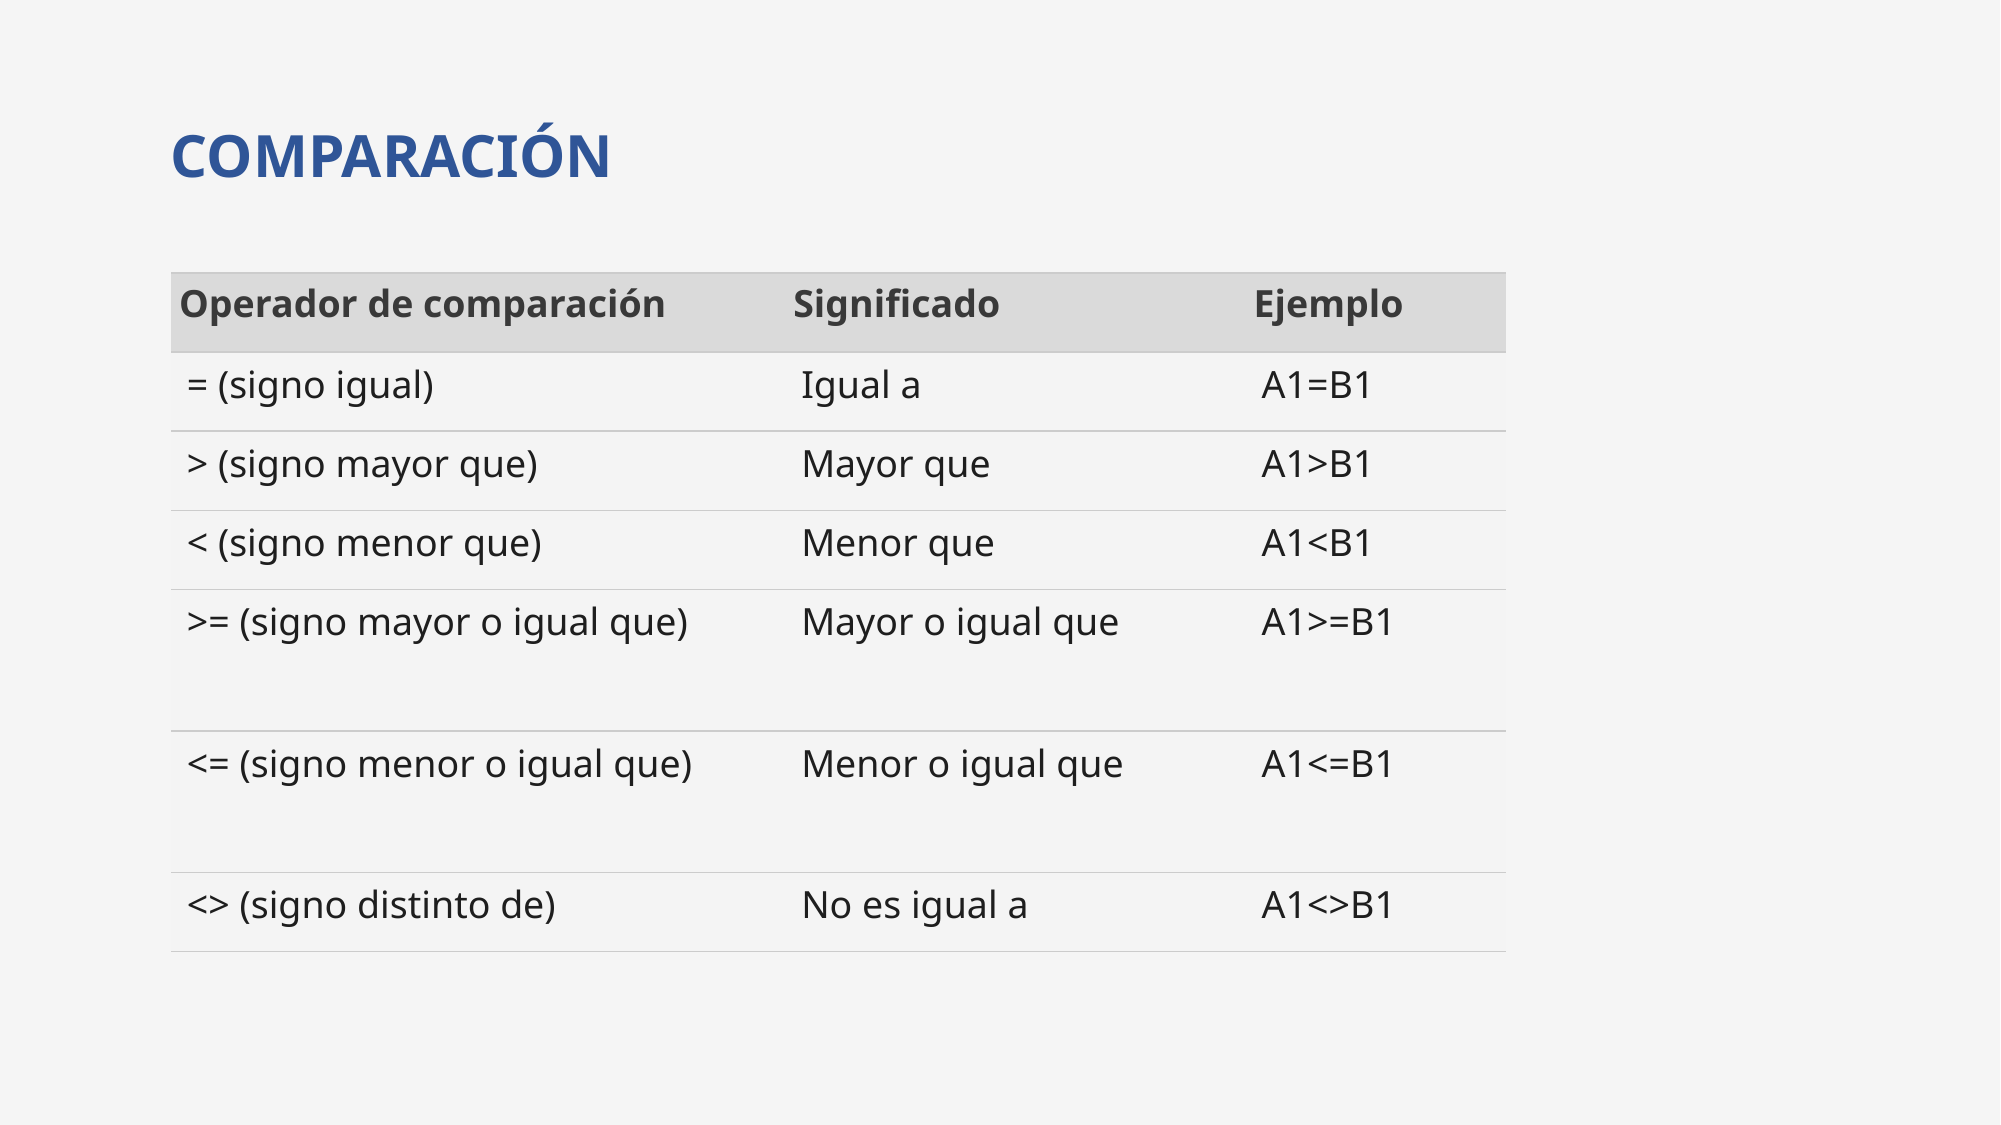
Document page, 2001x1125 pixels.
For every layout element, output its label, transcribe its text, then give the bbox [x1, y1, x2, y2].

table_cell A1>B1 [1246, 432, 1506, 510]
title COMPARACIÓN [155, 82, 1384, 236]
table_cell A1<>B1 [1246, 873, 1506, 951]
table_cell A1>=B1 [1246, 590, 1506, 730]
table_header Operador de comparación [171, 274, 786, 351]
table_header Significado [786, 274, 1246, 351]
table_cell Igual a [786, 353, 1246, 430]
table_cell A1=B1 [1246, 353, 1506, 430]
table_cell <> (signo distinto de) [171, 873, 786, 951]
table_cell Mayor que [786, 432, 1246, 510]
table_header Ejemplo [1246, 274, 1506, 351]
table_cell < (signo menor que) [171, 511, 786, 589]
table_cell A1<B1 [1246, 511, 1506, 589]
table_cell No es igual a [786, 873, 1246, 951]
table_cell > (signo mayor que) [171, 432, 786, 510]
table_cell Mayor o igual que [786, 590, 1246, 730]
table_cell A1<=B1 [1246, 732, 1506, 872]
table_cell Menor que [786, 511, 1246, 589]
table_cell <= (signo menor o igual que) [171, 732, 786, 872]
table_cell Menor o igual que [786, 732, 1246, 872]
table_cell >= (signo mayor o igual que) [171, 590, 786, 730]
table_cell = (signo igual) [171, 353, 786, 430]
